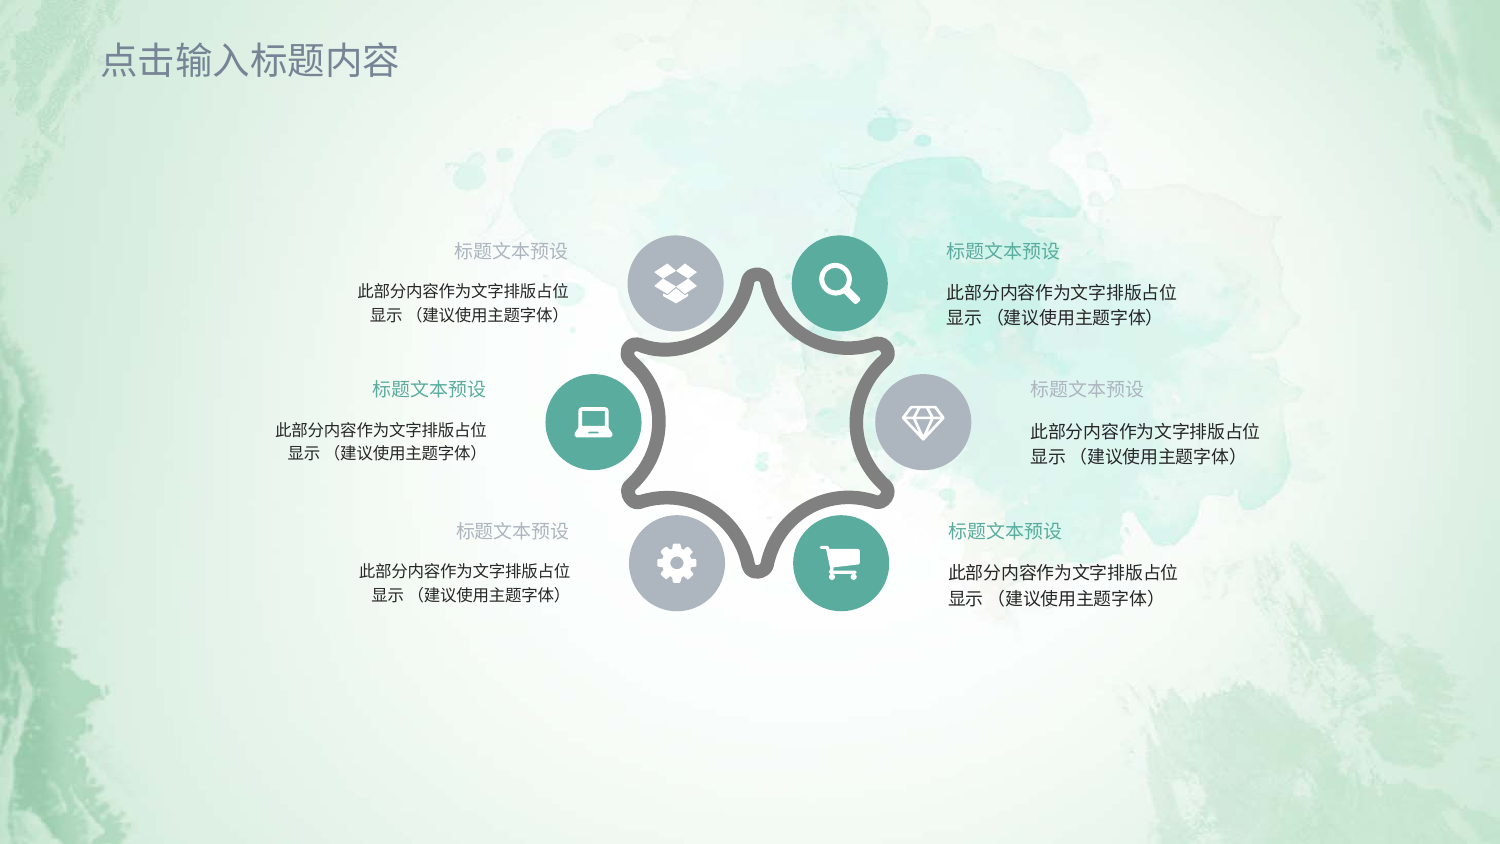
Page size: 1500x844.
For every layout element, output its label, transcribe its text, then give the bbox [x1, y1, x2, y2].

picture [0, 0, 1500, 844]
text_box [887, 231, 1196, 339]
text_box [334, 511, 630, 619]
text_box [888, 511, 1197, 619]
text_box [971, 370, 1279, 478]
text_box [333, 231, 628, 339]
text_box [545, 235, 972, 612]
text_box 点击输入标题内容 [100, 28, 450, 91]
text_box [251, 370, 546, 478]
